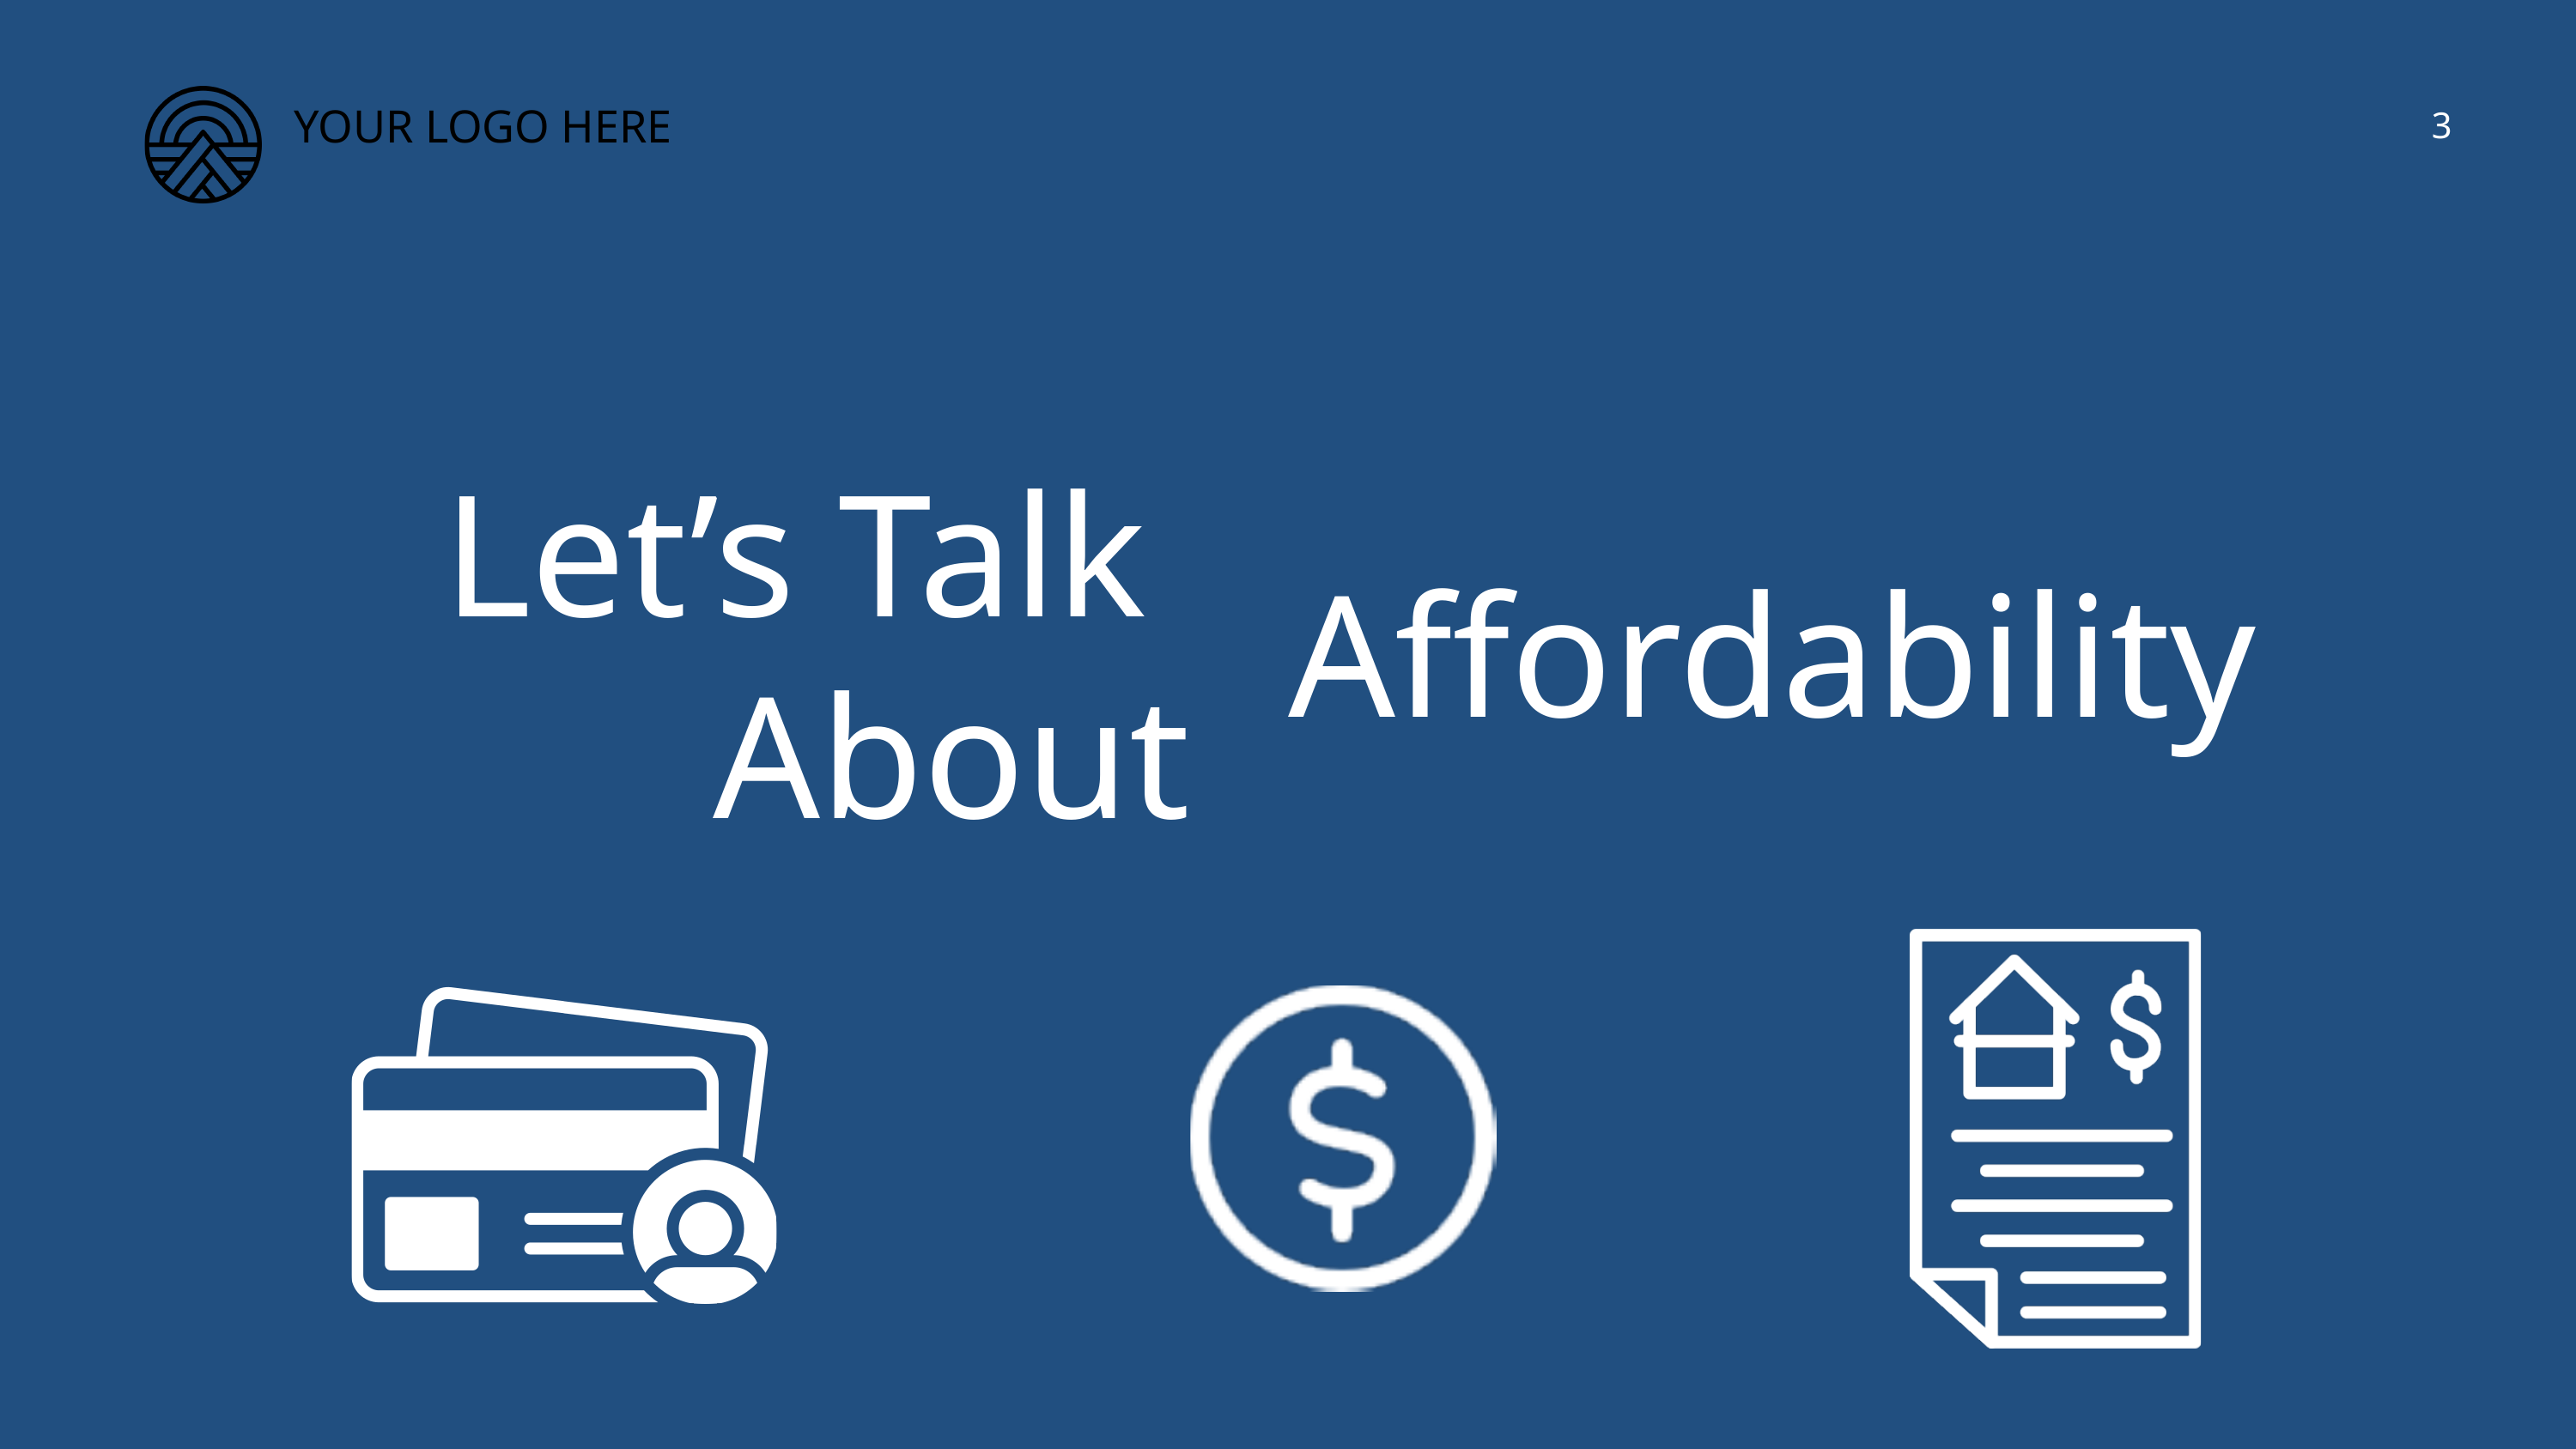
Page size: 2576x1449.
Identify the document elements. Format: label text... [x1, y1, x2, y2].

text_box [144, 86, 777, 203]
text_box [1910, 929, 2202, 1349]
text_box Affordability [1287, 549, 2383, 752]
text_box [351, 985, 777, 1304]
text_box [1190, 985, 1497, 1292]
text_box 3 [2431, 95, 2452, 146]
text_box Let’s Talk About [362, 448, 1191, 852]
